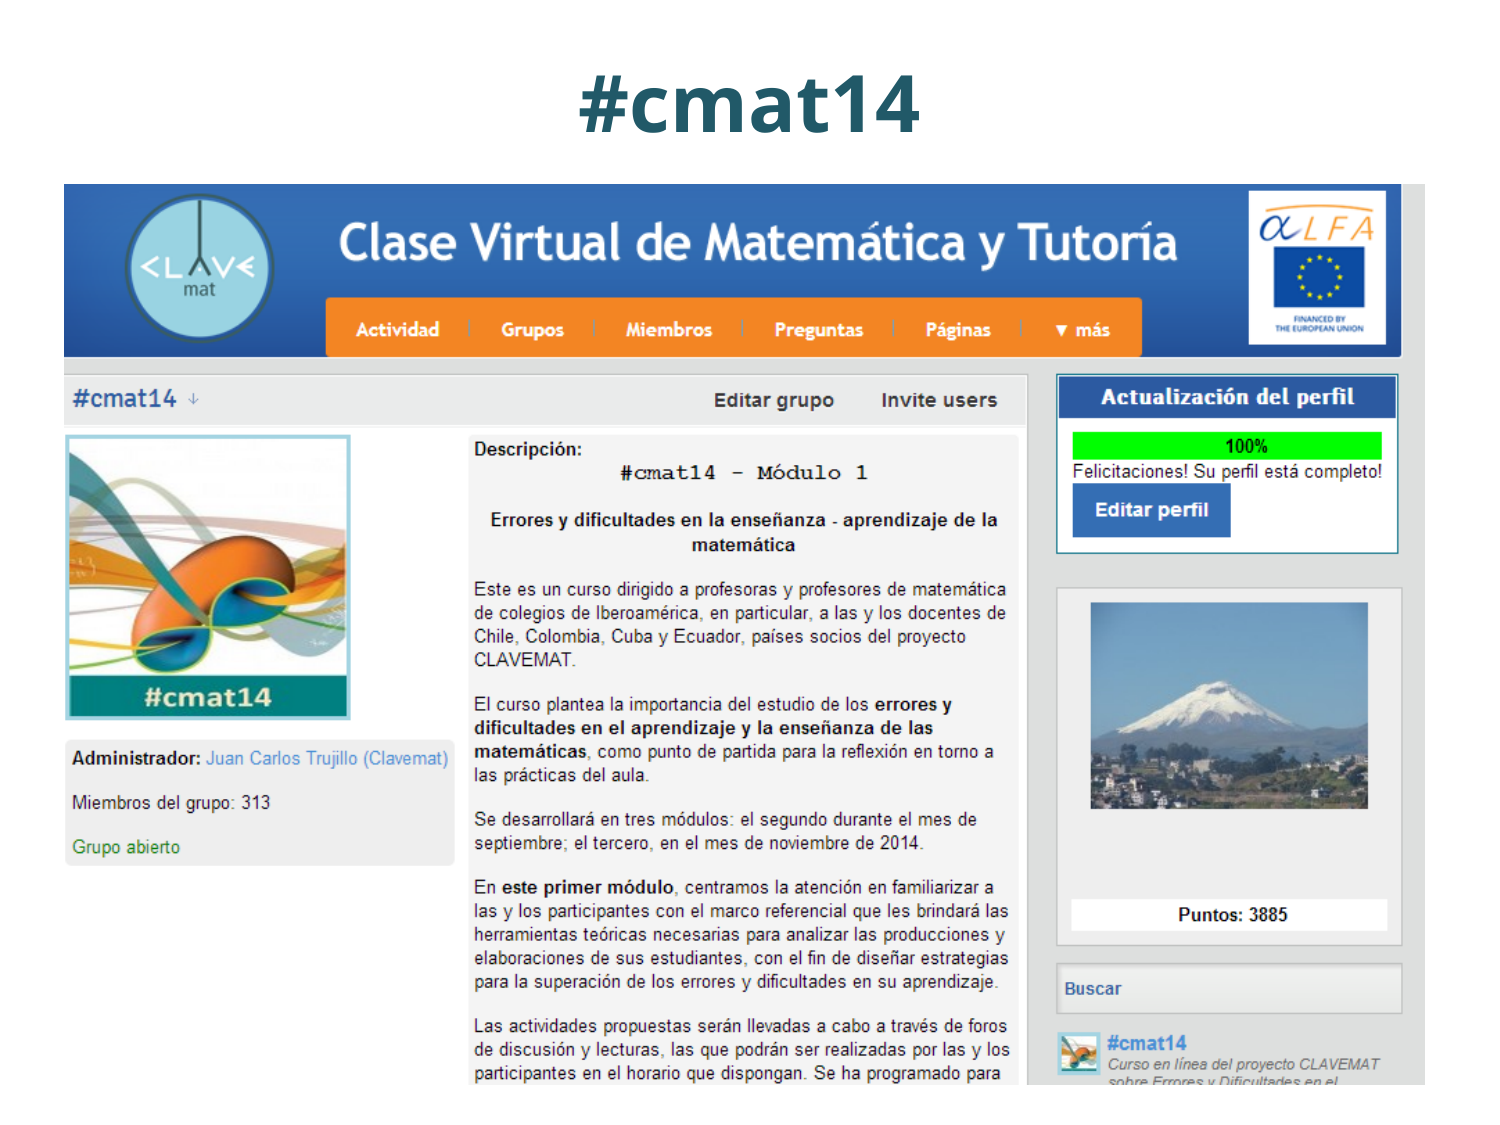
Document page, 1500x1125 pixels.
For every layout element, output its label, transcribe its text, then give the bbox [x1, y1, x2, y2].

picture [64, 184, 1425, 1085]
title #cmat14 [75, 7, 1425, 184]
